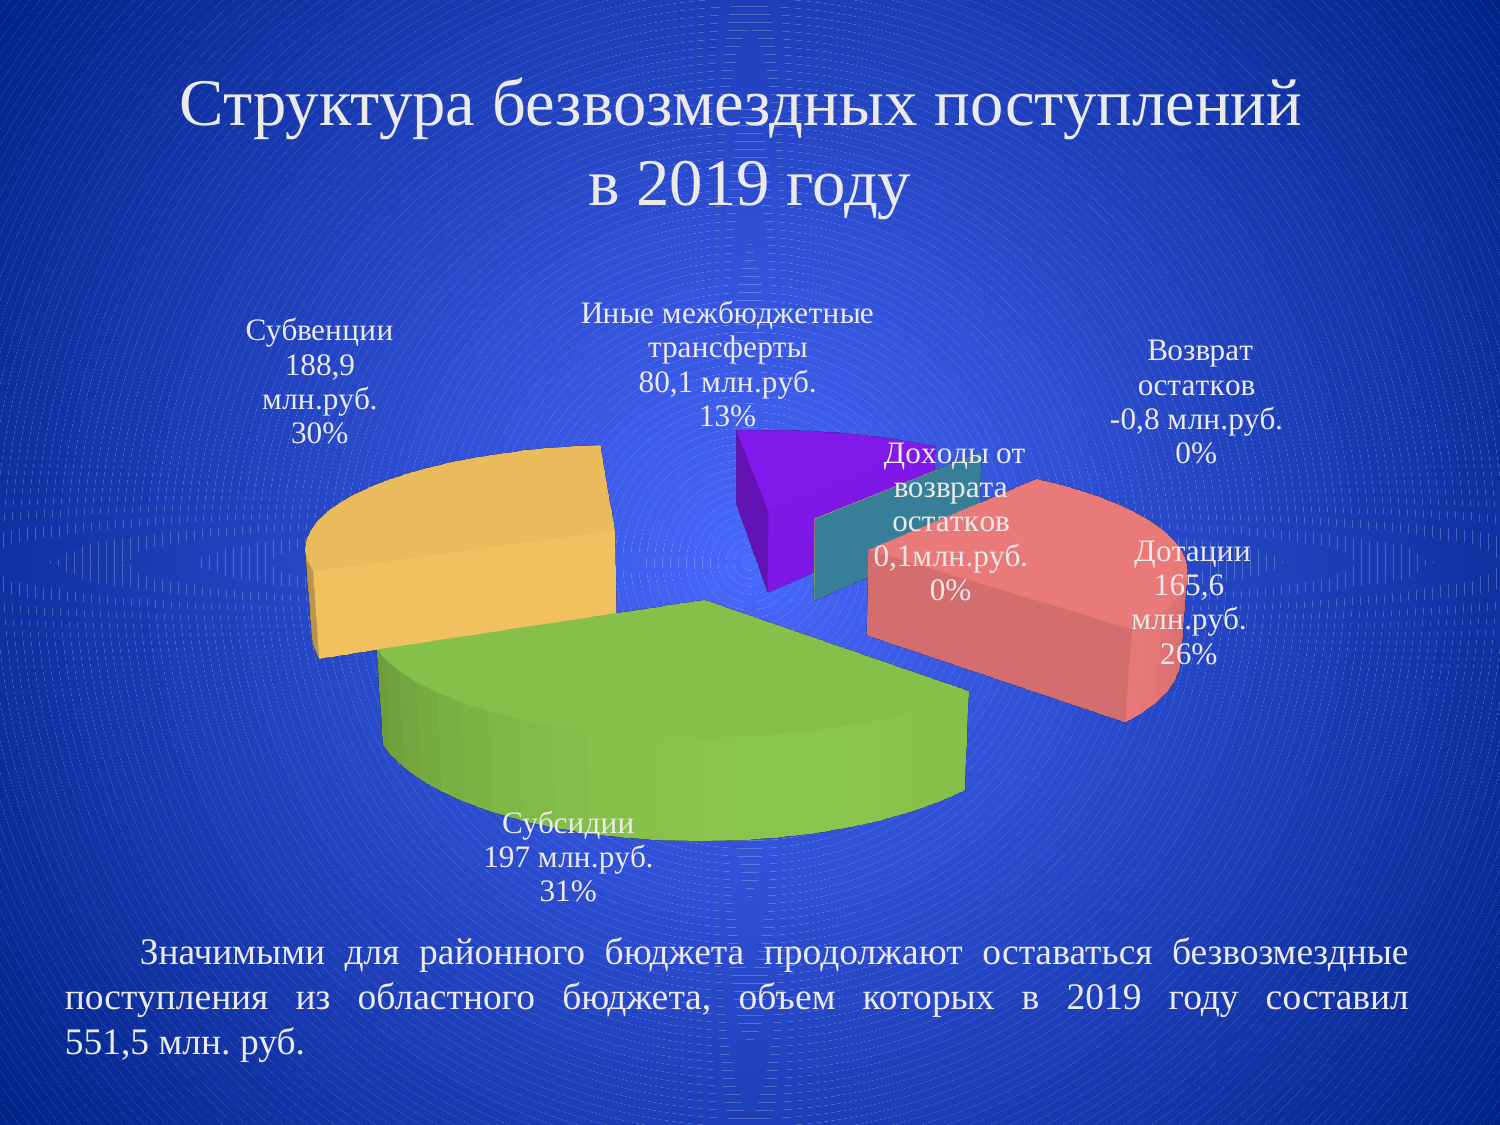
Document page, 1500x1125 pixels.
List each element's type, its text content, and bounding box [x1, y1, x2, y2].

chart [62, 274, 1413, 976]
text_box Значимыми для районного бюджета продолжают оставаться безвозмездные поступления из областного бюджета, объем которых в 2019 году составил 551,5 млн. руб. [50, 874, 1425, 1125]
title Структура безвозмездных поступлений в 2019 году [75, 45, 1425, 233]
